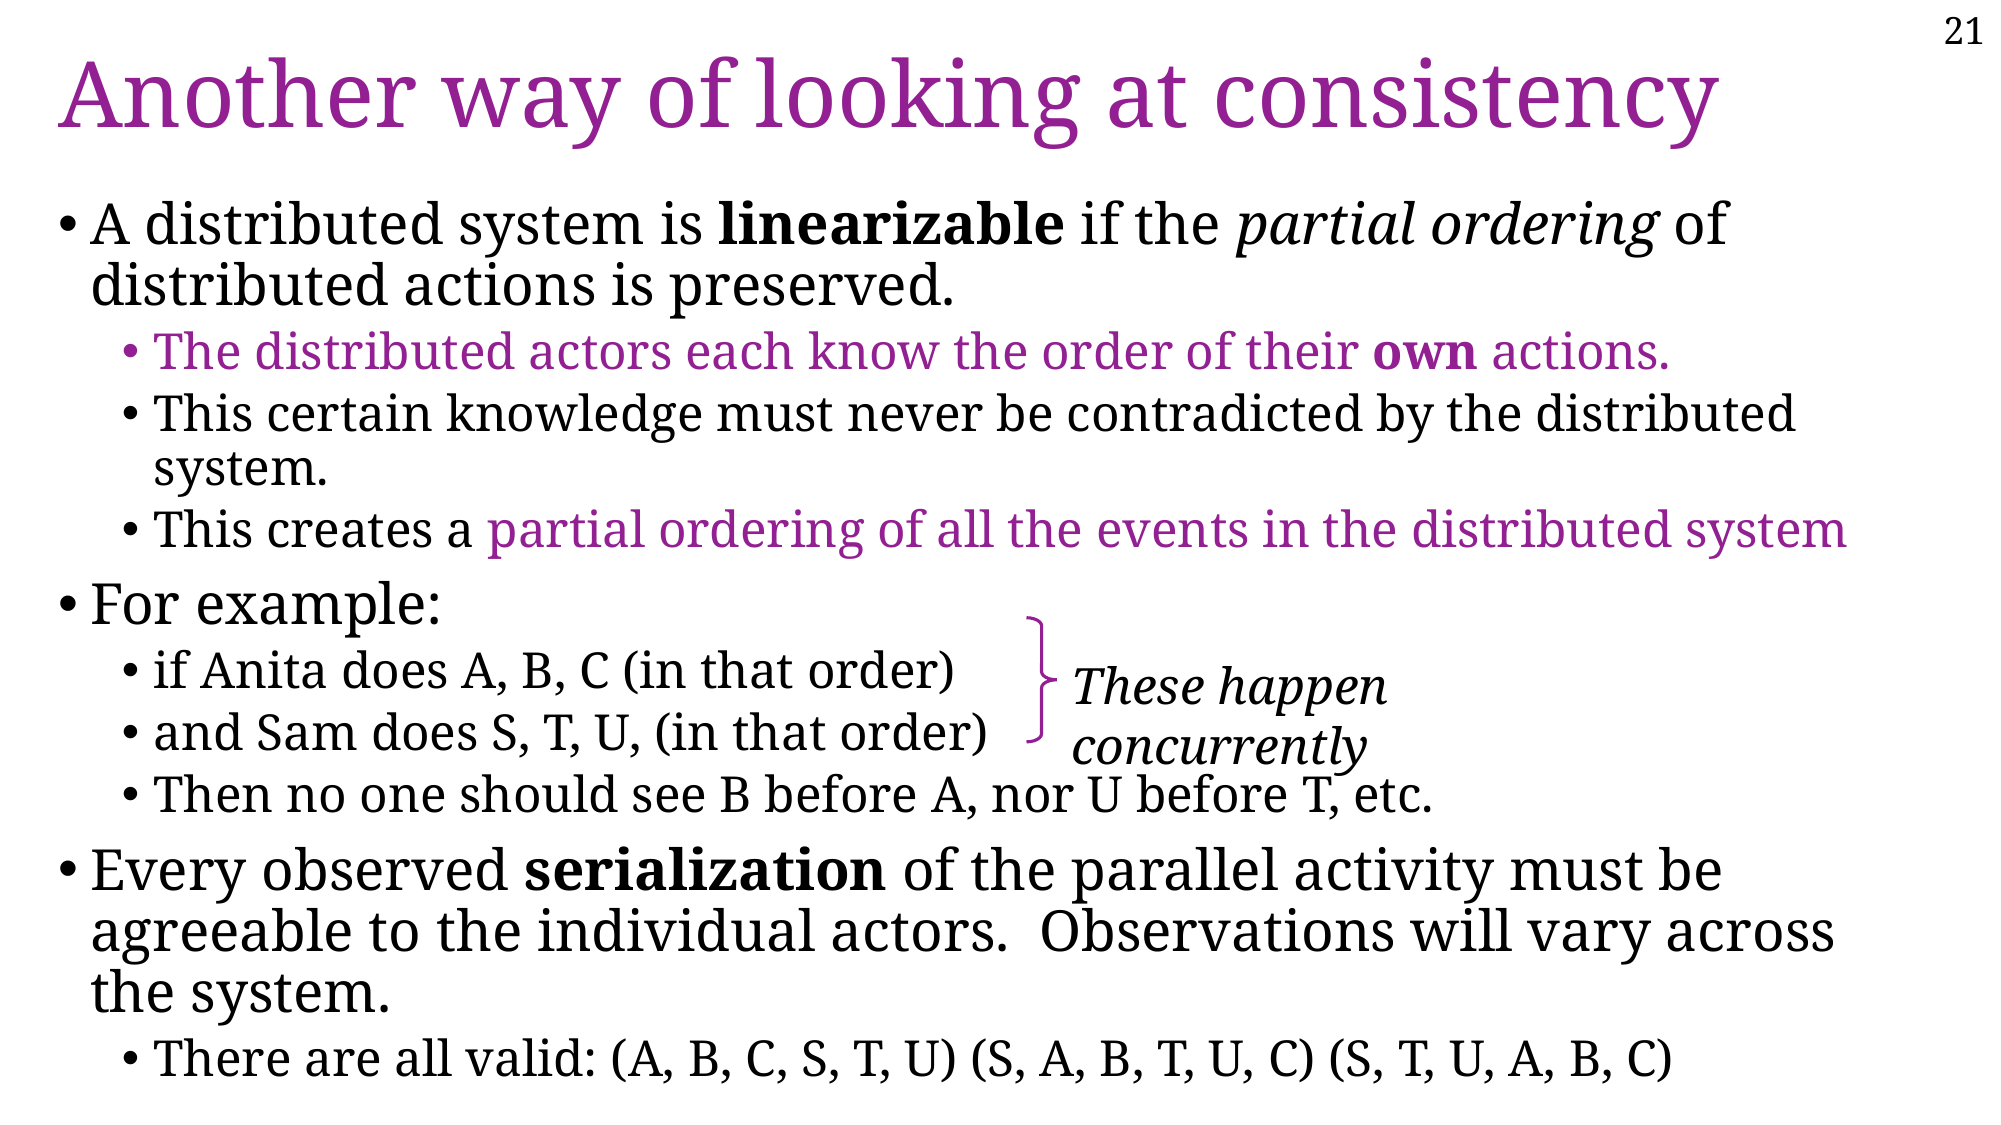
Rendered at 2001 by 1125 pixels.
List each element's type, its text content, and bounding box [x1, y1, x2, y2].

title Another way of looking at consistency [43, 25, 1953, 171]
text_box These happen concurrently [1056, 646, 1555, 782]
text_box [1026, 617, 1057, 743]
list A distributed system is linearizable if the partial ordering of distributed actions is preserved. The distributed actors each know the order of their own actions. This certain knowledge must never be contradicted by the distributed system. This creates a partial ordering of all the events in the distributed system For example: if Anita does A, B, C (in that order) and Sam does S, T, U, (in that order) Then no one should see B before A, nor U before T, etc. Every observed serialization of the parallel activity must be agreeable to the individual actors. Observations will vary across the system. There are all valid: (A, B, C, S, T, U) (S, A, B, T, U, C) (S, T, U, A, B, C) [43, 188, 1953, 1106]
